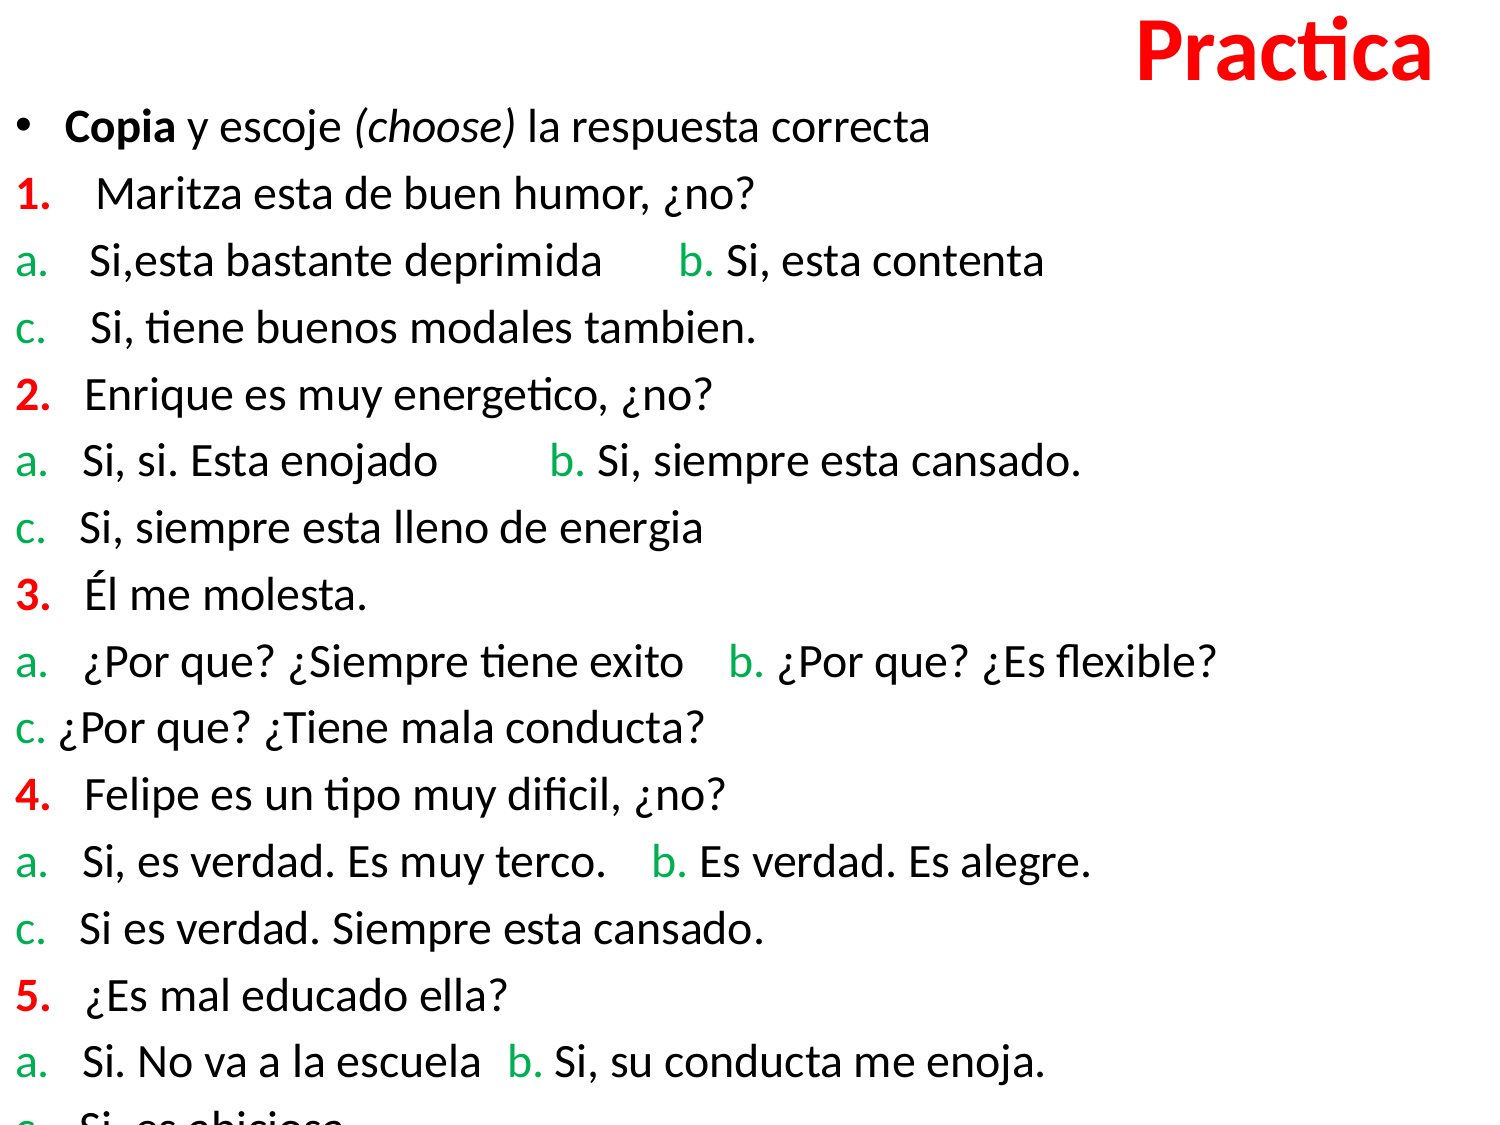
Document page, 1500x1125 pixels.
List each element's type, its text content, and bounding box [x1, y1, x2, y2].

title Practica [99, 0, 1450, 87]
list Copia y escoje (choose) la respuesta correcta 1. Maritza esta de buen humor, ¿no? Si,esta bastante deprimida b. Si, esta contenta c. Si, tiene buenos modales tambien. 2. Enrique es muy energetico, ¿no? a. Si, si. Esta enojado b. Si, siempre esta cansado. c. Si, siempre esta lleno de energia 3. Él me molesta. a. ¿Por que? ¿Siempre tiene exito b. ¿Por que? ¿Es flexible? c. ¿Por que? ¿Tiene mala conducta? 4. Felipe es un tipo muy dificil, ¿no? a. Si, es verdad. Es muy terco. b. Es verdad. Es alegre. c. Si es verdad. Siempre esta cansado. 5. ¿Es mal educado ella? a. Si. No va a la escuela b. Si, su conducta me enoja. c. Si, es abiciosa. [0, 87, 1500, 1125]
